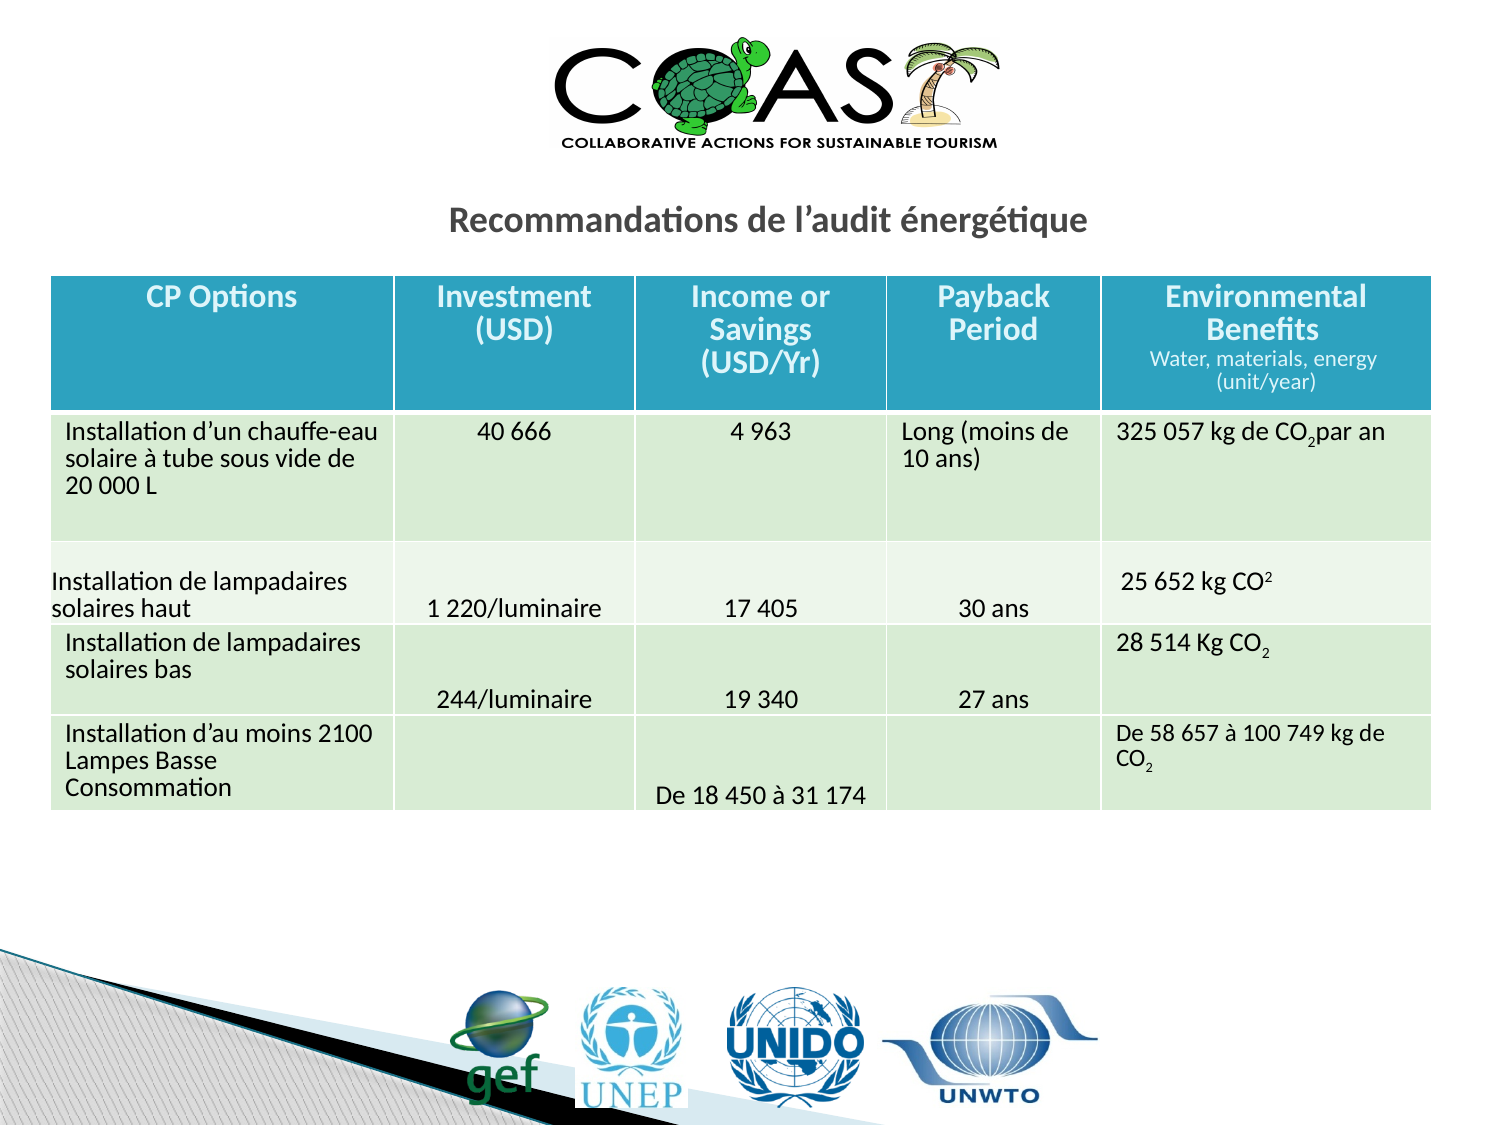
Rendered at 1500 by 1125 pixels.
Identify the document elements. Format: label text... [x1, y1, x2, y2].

table_cell Installation de lampadaires solaires bas [51, 625, 393, 714]
table_cell Installation de lampadaires solaires haut [51, 542, 393, 623]
table_cell 28 514 Kg CO2 [1102, 625, 1431, 714]
table_cell 244/luminaire [395, 625, 634, 714]
picture [727, 987, 864, 1108]
table_header Investment (USD) [395, 276, 634, 410]
table_cell 30 ans [887, 542, 1100, 623]
table_cell 40 666 [395, 415, 634, 541]
table_header Income or Savings (USD/Yr) [636, 276, 886, 410]
table_header Environmental Benefits Water, materials, energy (unit/year) [1102, 276, 1431, 410]
table_cell 4 963 [636, 415, 886, 541]
picture [549, 37, 1000, 148]
table_cell Installation d’au moins 2100 Lampes Basse Consommation [51, 716, 393, 810]
table_cell Long (moins de 10 ans) [887, 415, 1100, 541]
picture [877, 987, 1100, 1108]
table_cell De 18 450 à 31 174 [636, 716, 886, 810]
table_cell 19 340 [636, 625, 886, 714]
table_cell 17 405 [636, 542, 886, 623]
table_header Payback Period [887, 276, 1100, 410]
table_cell 25 652 kg CO2 [1102, 542, 1431, 623]
table_cell [887, 716, 1100, 810]
text_box Recommandations de l’audit énergétique [87, 187, 1450, 248]
table_cell 27 ans [887, 625, 1100, 714]
picture [575, 987, 688, 1108]
picture [447, 987, 551, 1108]
table_cell 1 220/luminaire [395, 542, 634, 623]
table_cell 325 057 kg de CO2par an [1102, 415, 1431, 541]
table_cell De 58 657 à 100 749 kg de CO2 [1102, 716, 1431, 810]
table_cell [395, 716, 634, 810]
table_cell Installation d’un chauffe-eau solaire à tube sous vide de 20 000 L [51, 415, 393, 541]
table_header CP Options [51, 276, 393, 410]
